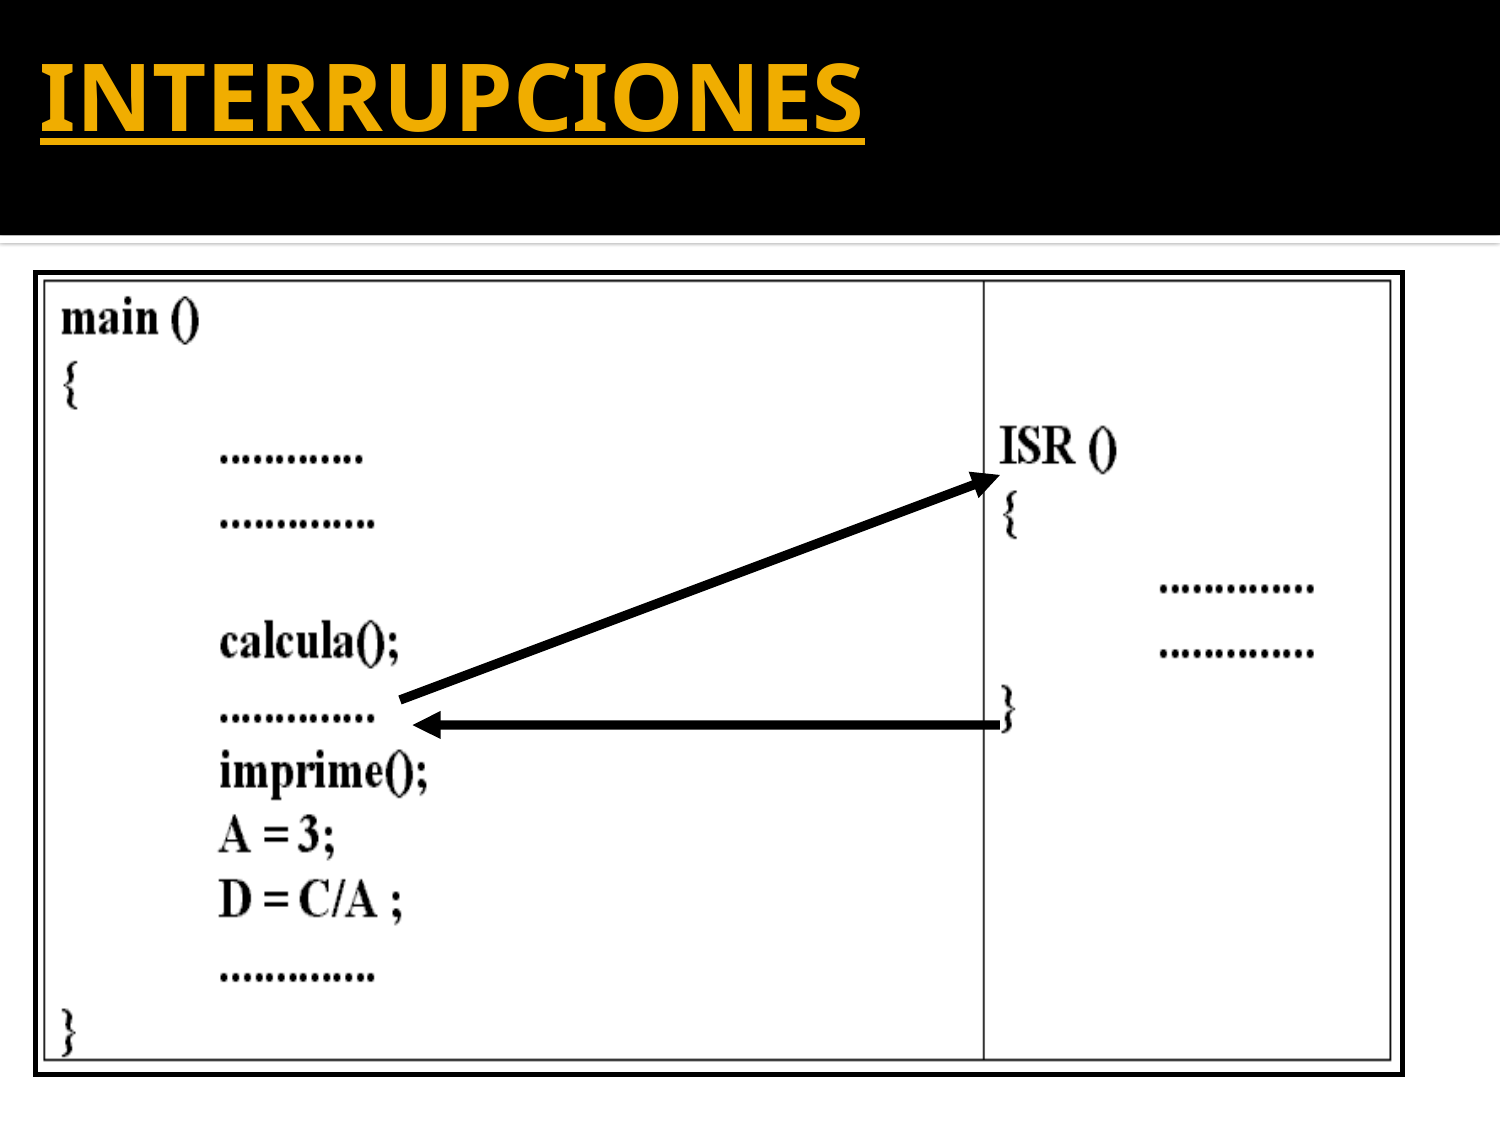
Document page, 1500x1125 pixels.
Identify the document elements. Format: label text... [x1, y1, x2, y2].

picture [37, 274, 1400, 1072]
list [37, 174, 1463, 1075]
title INTERRUPCIONES [24, 24, 1388, 163]
